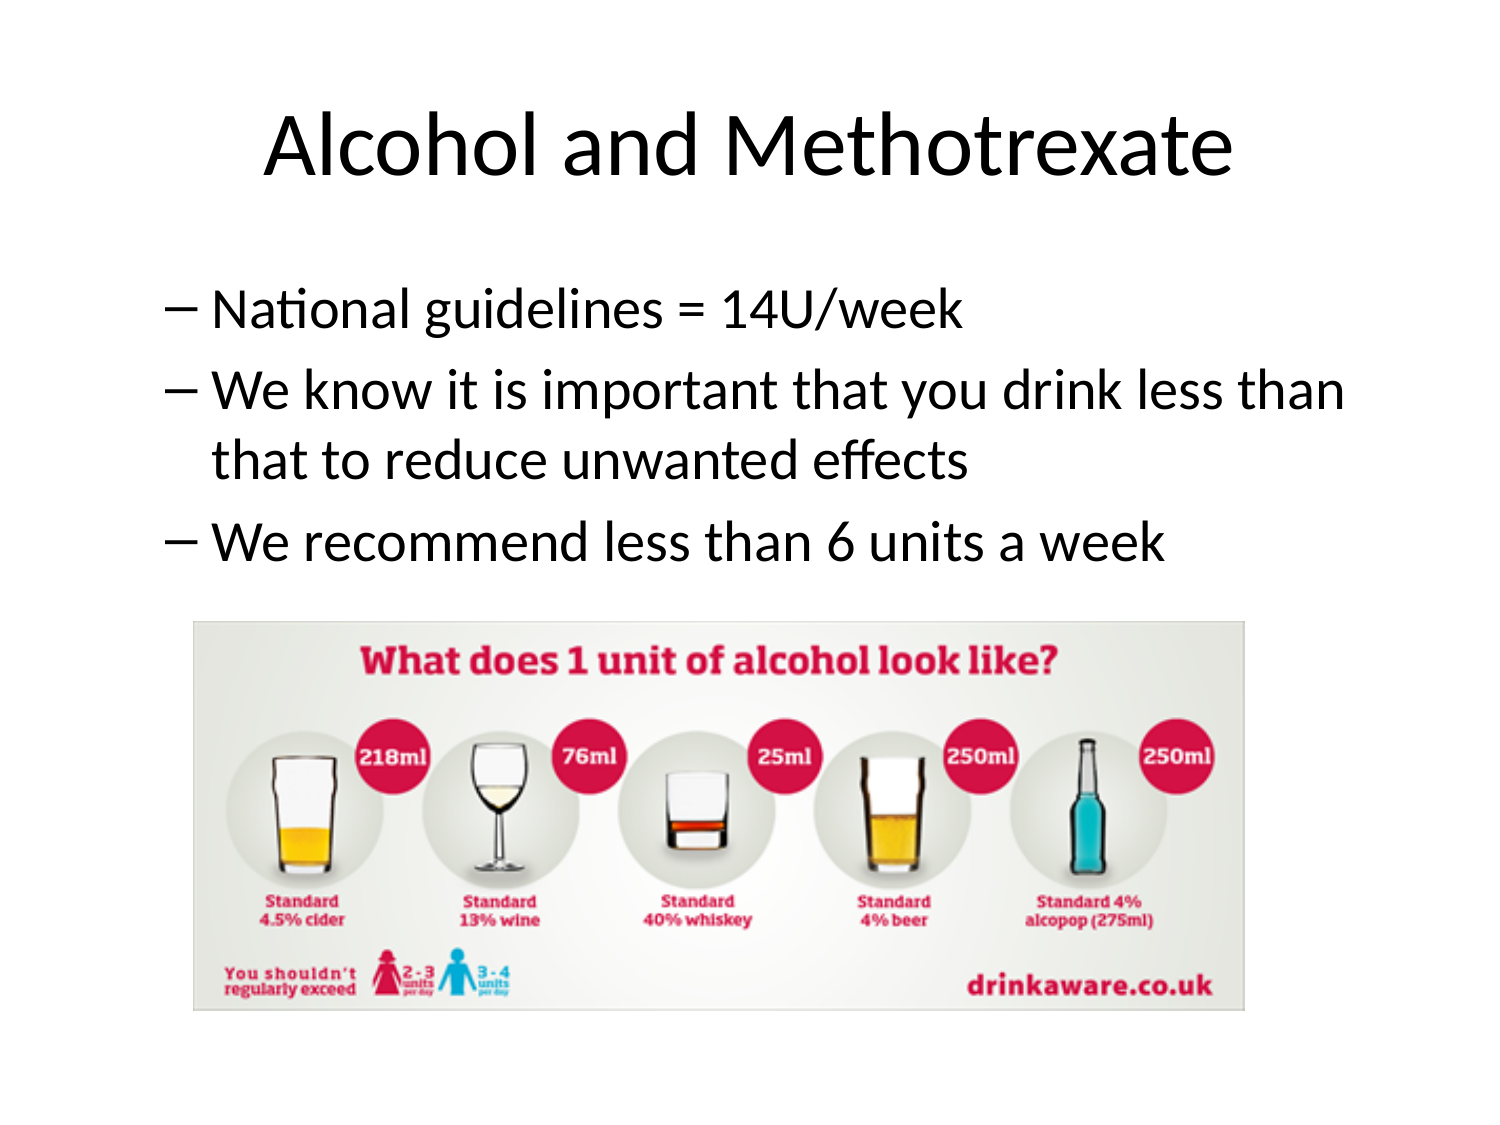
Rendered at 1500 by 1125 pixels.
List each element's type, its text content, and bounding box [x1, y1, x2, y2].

picture [193, 621, 1245, 1011]
title Alcohol and Methotrexate [75, 45, 1425, 233]
list National guidelines = 14U/week We know it is important that you drink less than that to reduce unwanted effects We recommend less than 6 units a week [75, 262, 1425, 1005]
